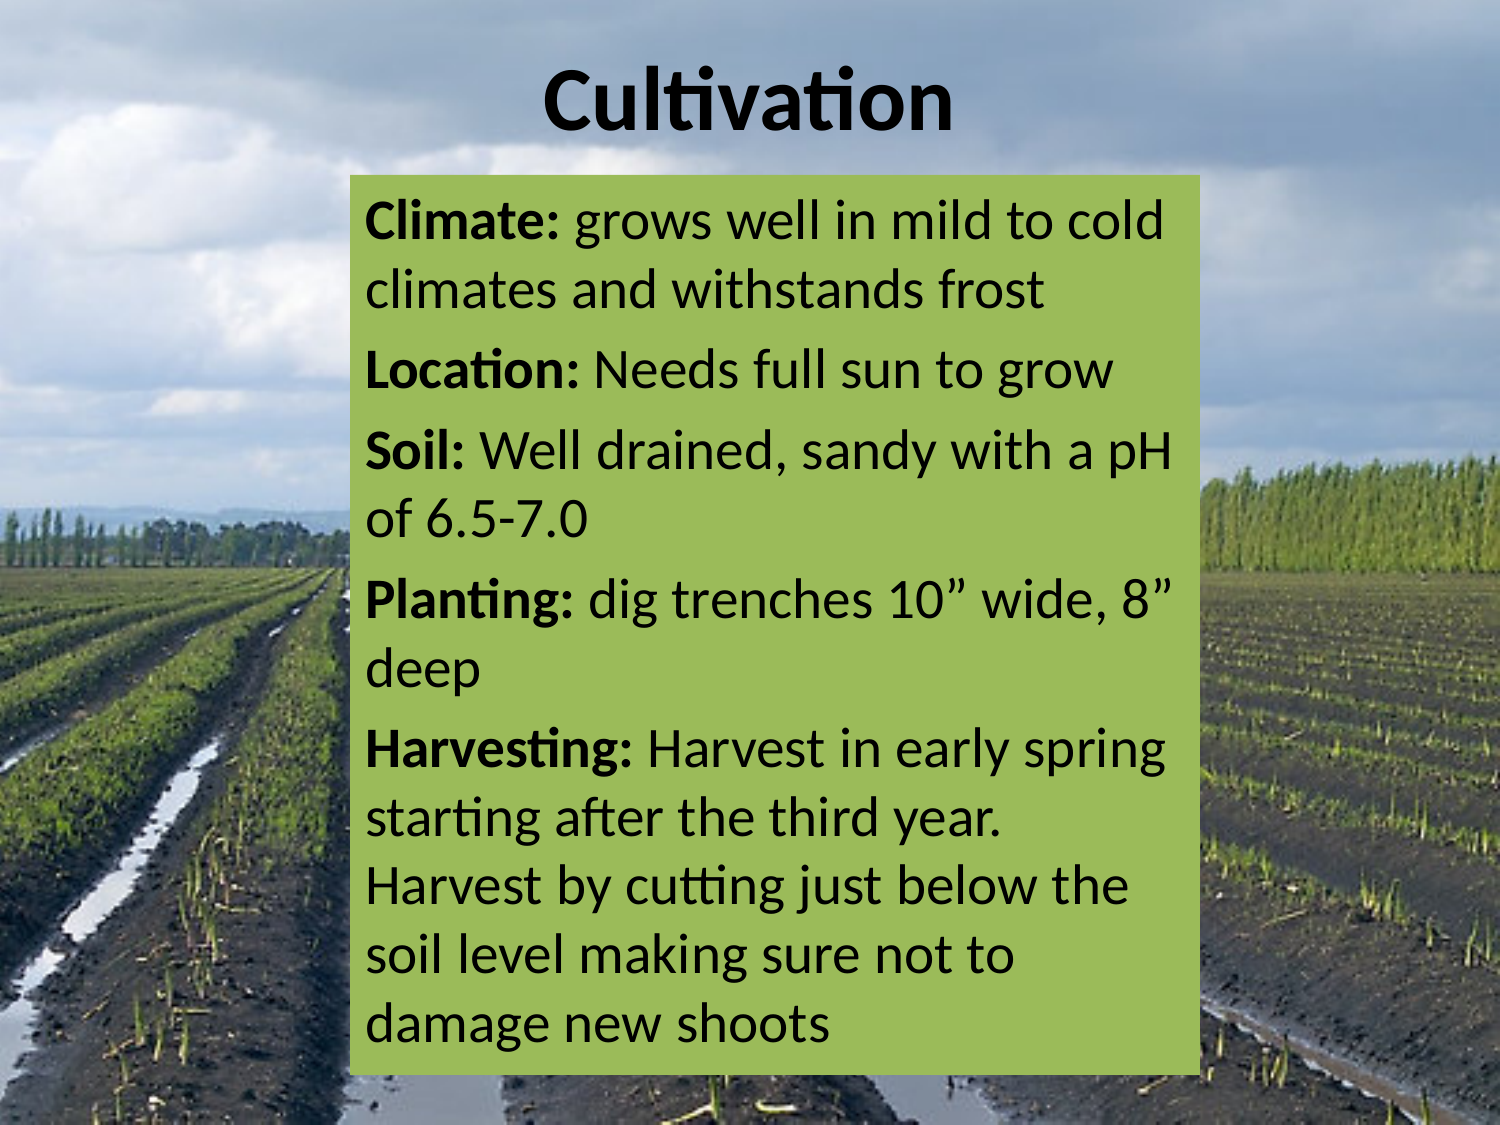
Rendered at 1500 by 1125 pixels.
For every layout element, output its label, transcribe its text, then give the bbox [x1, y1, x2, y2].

list Climate: grows well in mild to cold climates and withstands frost Location: Needs full sun to grow Soil: Well drained, sandy with a pH of 6.5-7.0 Planting: dig trenches 10” wide, 8” deep Harvesting: Harvest in early spring starting after the third year. Harvest by cutting just below the soil level making sure not to damage new shoots [350, 174, 1200, 1075]
picture [0, 0, 1500, 1125]
title Cultivation [75, 0, 1425, 188]
